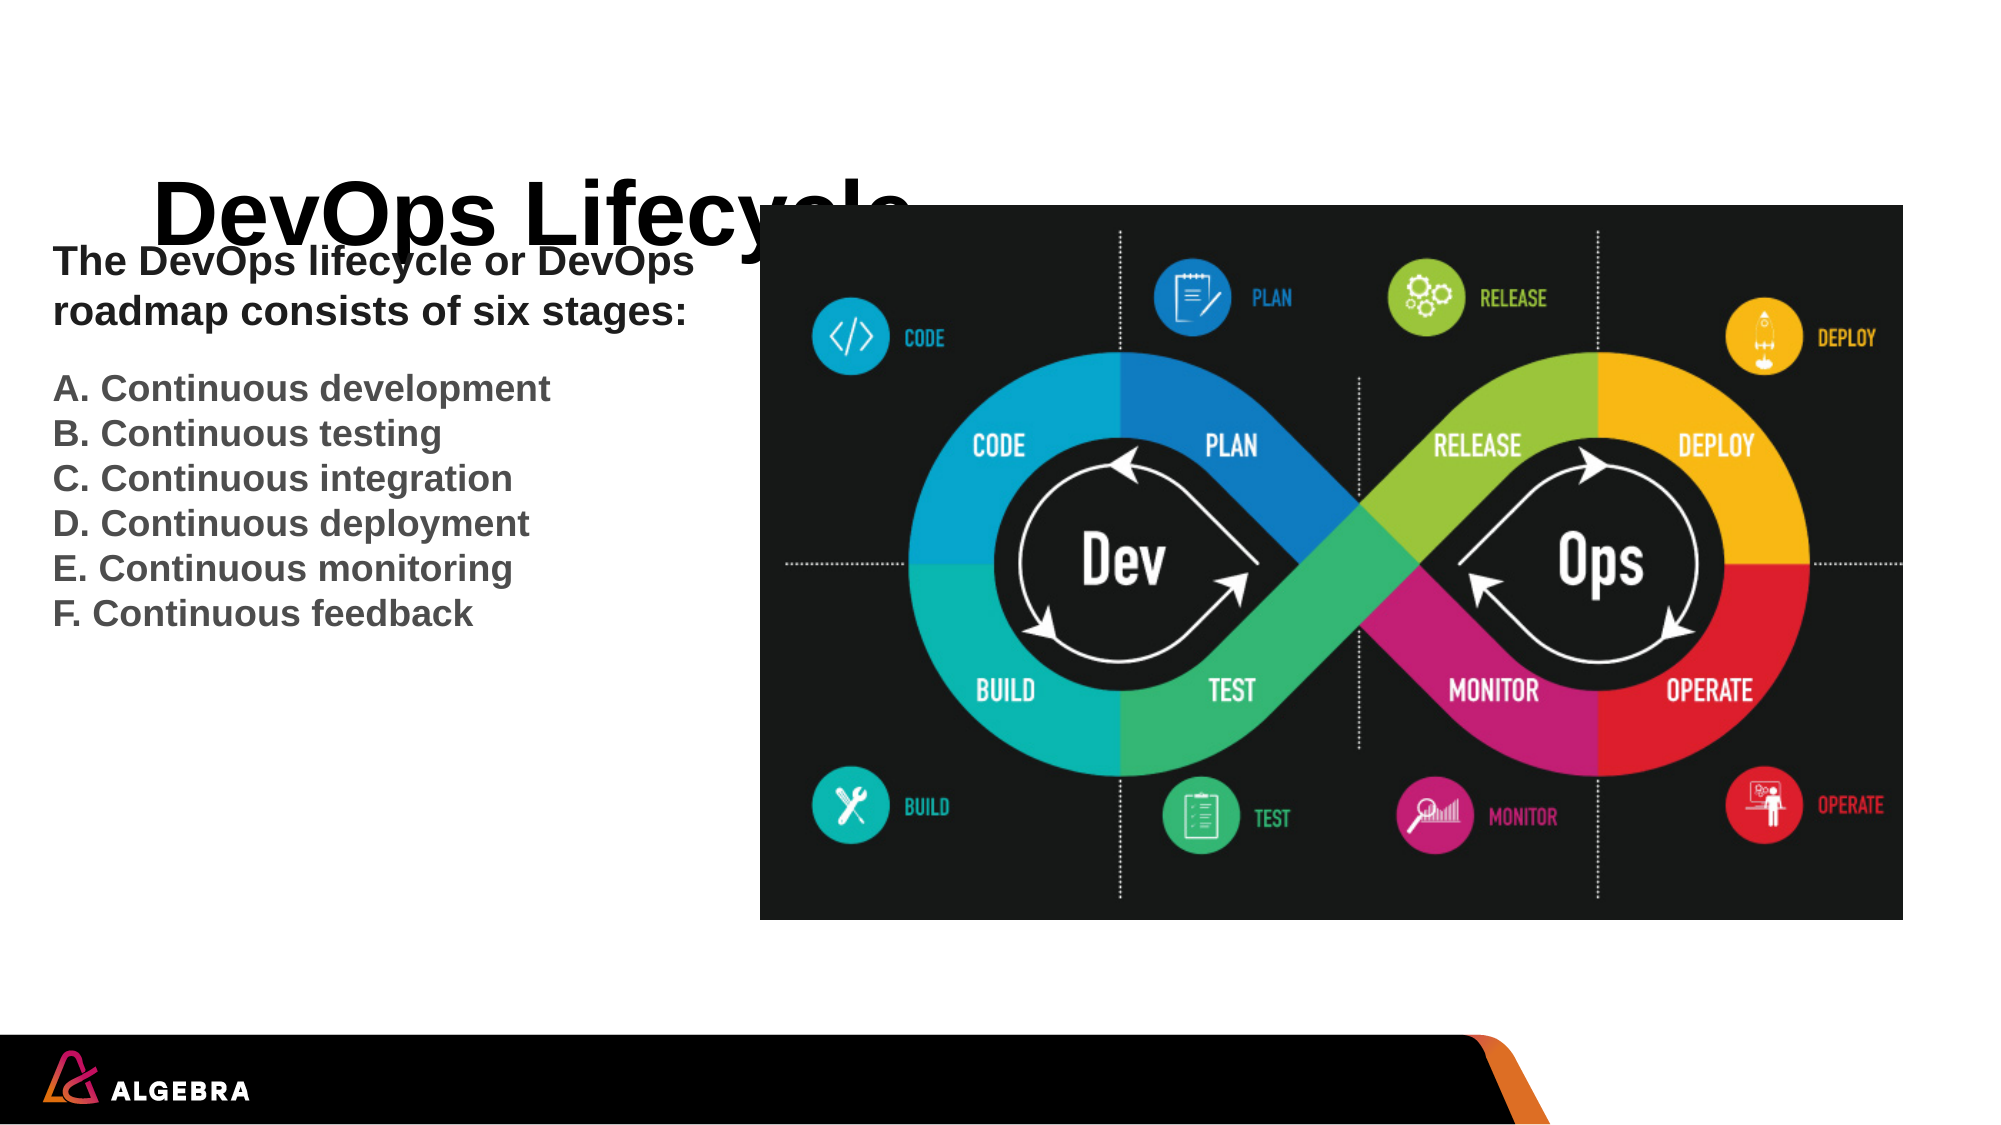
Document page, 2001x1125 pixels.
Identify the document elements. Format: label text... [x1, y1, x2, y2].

picture [0, 1034, 1733, 1125]
text_box The DevOps lifecycle or DevOps roadmap consists of six stages: A. Continuous development B. Continuous testing C. Continuous integration D. Continuous deployment E. Continuous monitoring F. Continuous feedback [37, 226, 733, 686]
title DevOps Lifecycle [137, 59, 1863, 278]
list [760, 205, 1903, 920]
